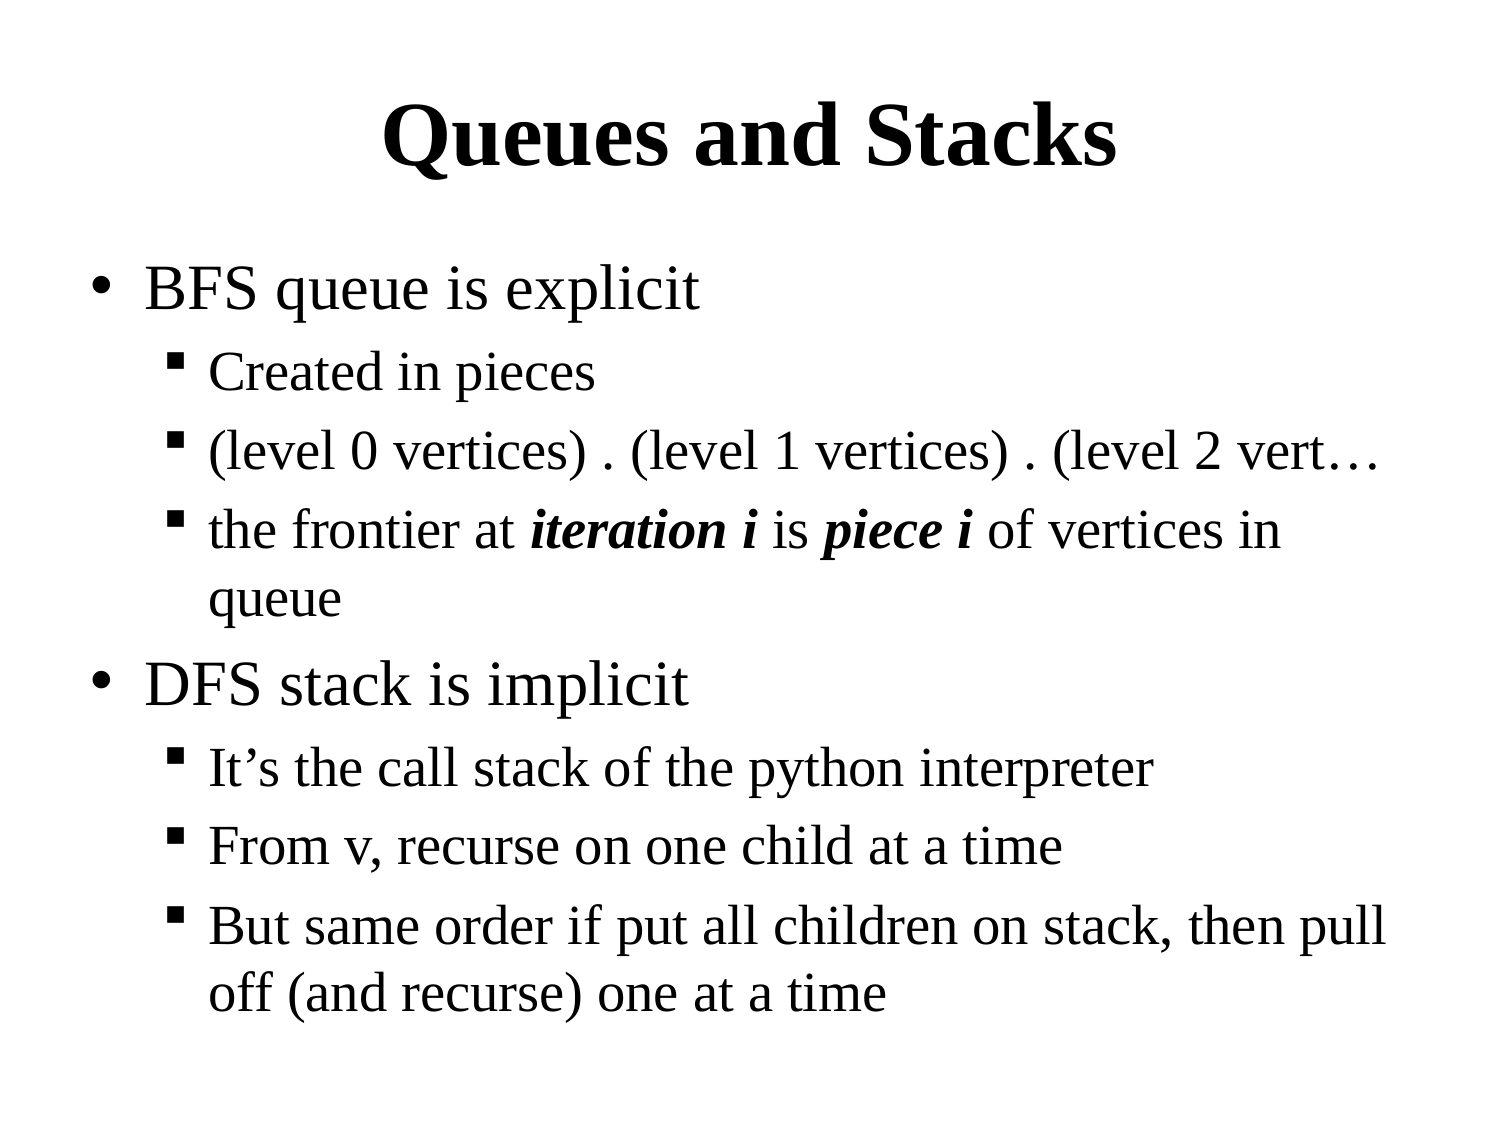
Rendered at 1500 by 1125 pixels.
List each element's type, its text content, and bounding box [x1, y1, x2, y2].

list BFS queue is explicit Created in pieces (level 0 vertices) . (level 1 vertices) . (level 2 vert… the frontier at iteration i is piece i of vertices in queue DFS stack is implicit It’s the call stack of the python interpreter From v, recurse on one child at a time But same order if put all children on stack, then pull off (and recurse) one at a time [75, 237, 1425, 1088]
title Queues and Stacks [75, 45, 1425, 213]
